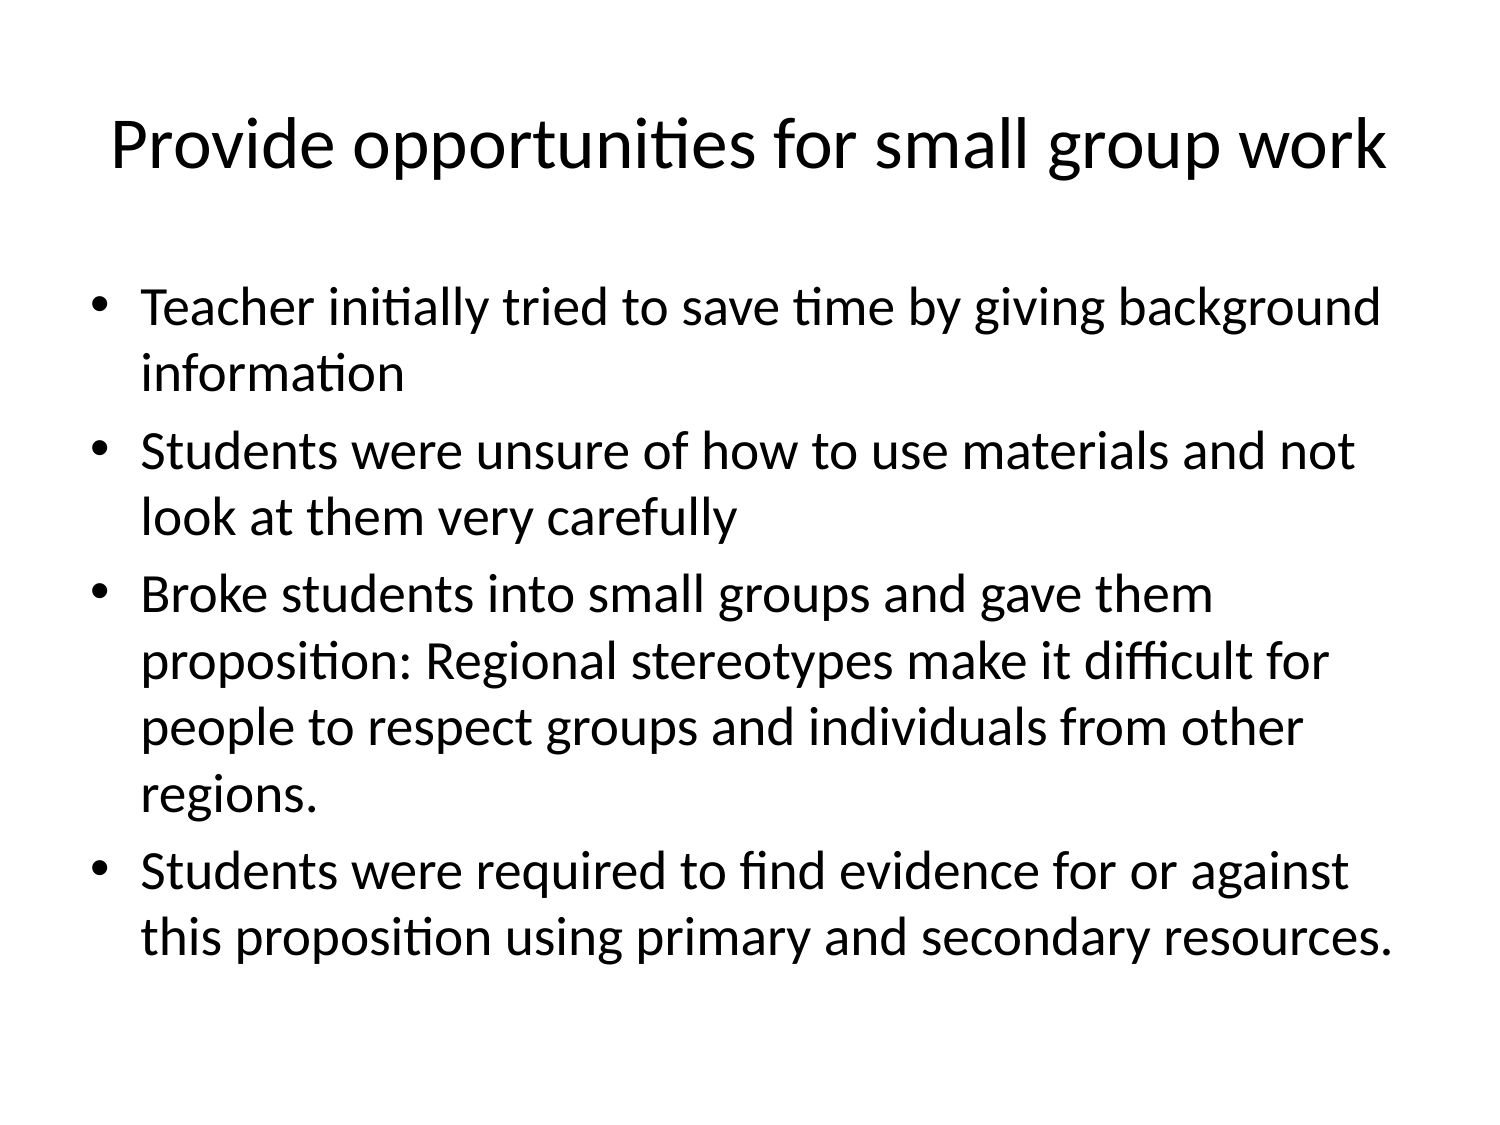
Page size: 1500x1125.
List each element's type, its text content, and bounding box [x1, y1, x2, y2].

list Teacher initially tried to save time by giving background information Students were unsure of how to use materials and not look at them very carefully Broke students into small groups and gave them proposition: Regional stereotypes make it difficult for people to respect groups and individuals from other regions. Students were required to find evidence for or against this proposition using primary and secondary resources. [75, 262, 1425, 1005]
title Provide opportunities for small group work [75, 45, 1425, 233]
